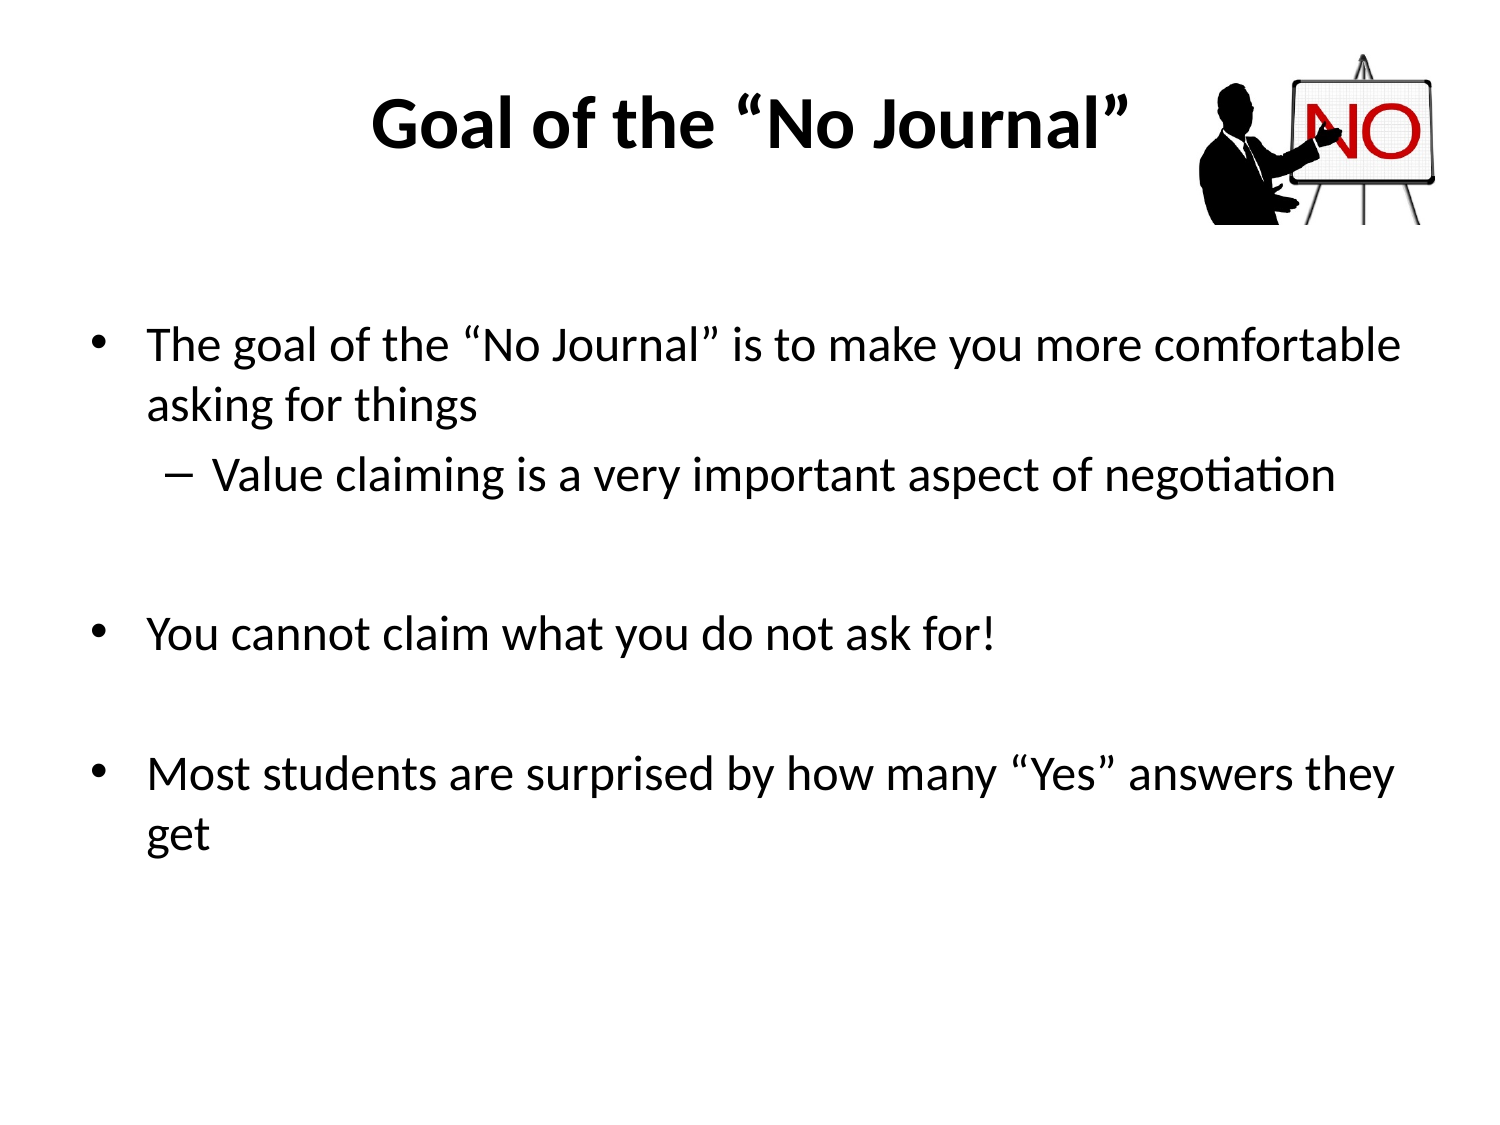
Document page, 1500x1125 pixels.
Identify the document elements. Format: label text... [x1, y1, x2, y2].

picture [1184, 37, 1451, 225]
title Goal of the “No Journal” [75, 24, 1431, 213]
list The goal of the “No Journal” is to make you more comfortable asking for things Value claiming is a very important aspect of negotiation You cannot claim what you do not ask for! Most students are surprised by how many “Yes” answers they get [75, 303, 1425, 929]
